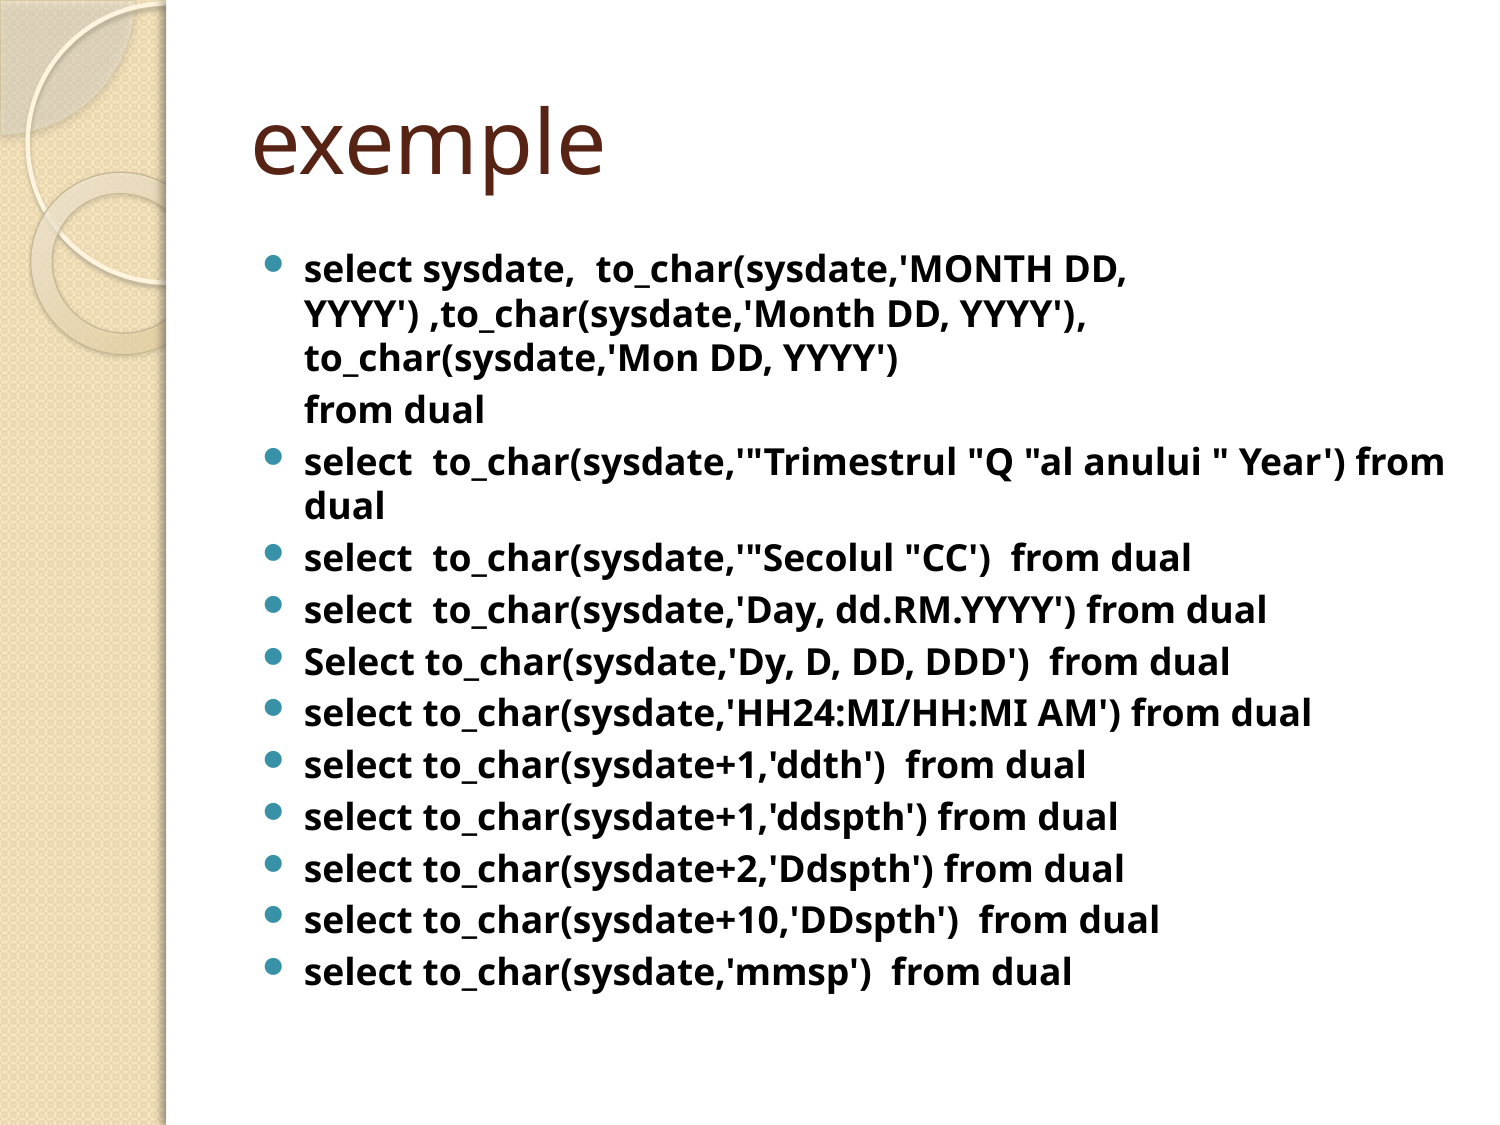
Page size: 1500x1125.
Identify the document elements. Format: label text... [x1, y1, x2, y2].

title exemple [235, 45, 1466, 233]
list select sysdate, to_char(sysdate,'MONTH DD, YYYY') ,to_char(sysdate,'Month DD, YYYY'), to_char(sysdate,'Mon DD, YYYY') from dual select to_char(sysdate,'"Trimestrul "Q "al anului " Year') from dual select to_char(sysdate,'"Secolul "CC') from dual select to_char(sysdate,'Day, dd.RM.YYYY') from dual Select to_char(sysdate,'Dy, D, DD, DDD') from dual select to_char(sysdate,'HH24:MI/HH:MI AM') from dual select to_char(sysdate+1,'ddth') from dual select to_char(sysdate+1,'ddspth') from dual select to_char(sysdate+2,'Ddspth') from dual select to_char(sysdate+10,'DDspth') from dual select to_char(sysdate,'mmsp') from dual [235, 237, 1466, 1025]
